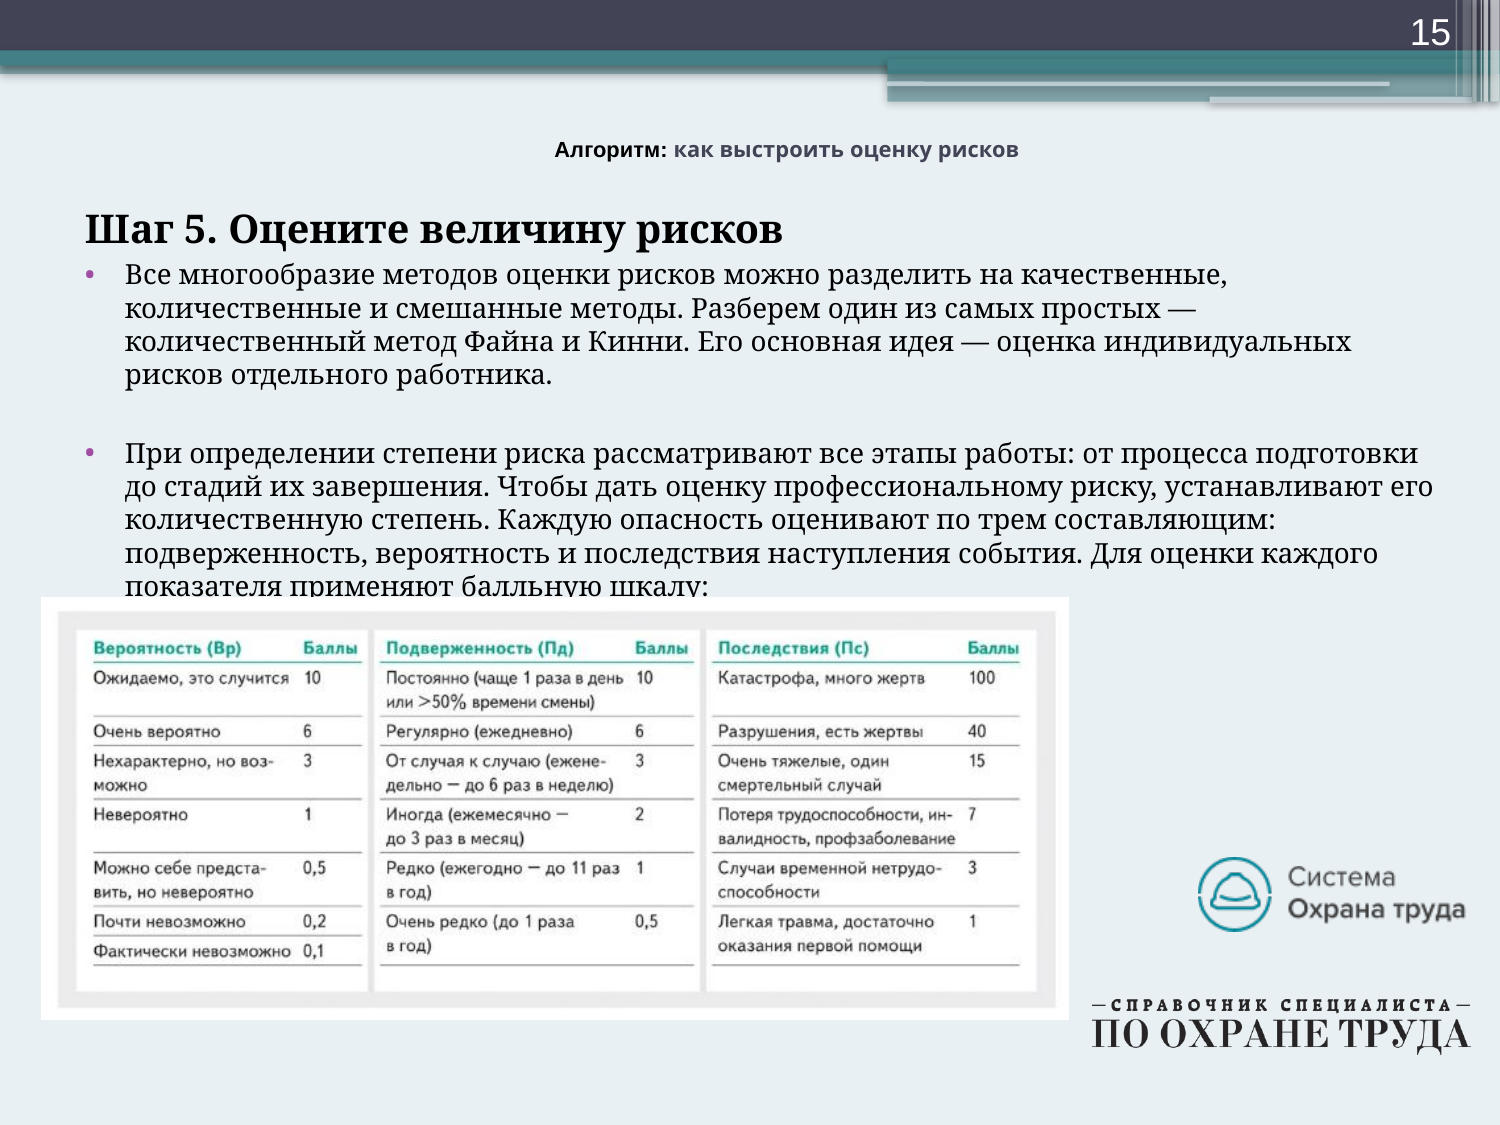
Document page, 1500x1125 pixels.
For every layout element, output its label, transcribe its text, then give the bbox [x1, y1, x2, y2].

slide_number 15 [1341, 0, 1466, 61]
picture [1092, 999, 1471, 1055]
list Шаг 5. Оцените величину рисков Все многообразие методов оценки рисков можно разделить на качественные, количественные и смешанные методы. Разберем один из самых простых — количественный метод Файна и Кинни. Его основная идея — оценка индивидуальных рисков отдельного работника. При определении степени риска рассматривают все этапы работы: от процесса подготовки до стадий их завершения. Чтобы дать оценку профессиональному риску, устанавливают его количественную степень. Каждую опасность оценивают по трем составляющим: подверженность, вероятность и последствия наступления события. Для оценки каждого показателя применяют балльную шкалу: [53, 196, 1460, 610]
title Алгоритм: как выстроить оценку рисков [112, 101, 1463, 197]
picture [1198, 857, 1467, 932]
picture [40, 597, 1070, 1020]
